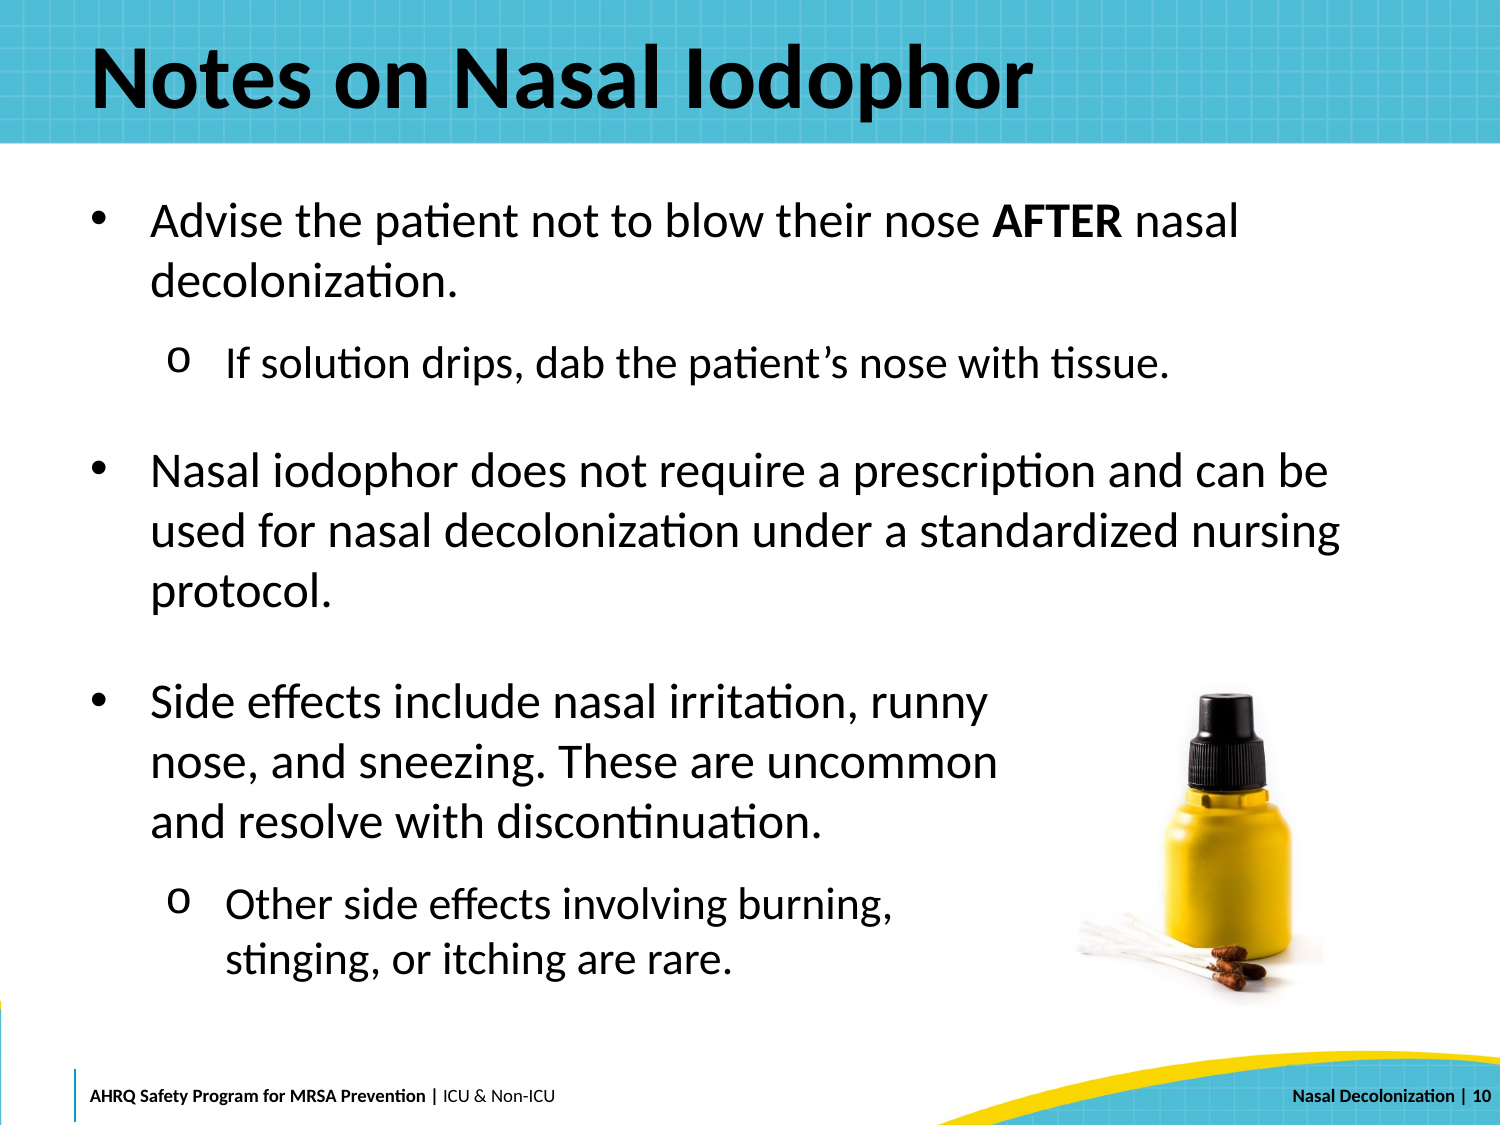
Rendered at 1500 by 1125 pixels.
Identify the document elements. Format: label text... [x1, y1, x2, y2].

picture [0, 0, 1500, 1125]
list Advise the patient not to blow their nose AFTER nasal decolonization. If solution drips, dab the patient’s nose with tissue. Nasal iodophor does not require a prescription and can be used for nasal decolonization under a standardized nursing protocol. [75, 179, 1425, 679]
slide_number | 10 [1455, 1065, 1500, 1125]
list Side effects include nasal irritation, runny nose, and sneezing. These are uncommon and resolve with discontinuation. Other side effects involving burning, stinging, or itching are rare. [75, 661, 1029, 1065]
title Notes on Nasal Iodophor [75, 0, 1425, 150]
